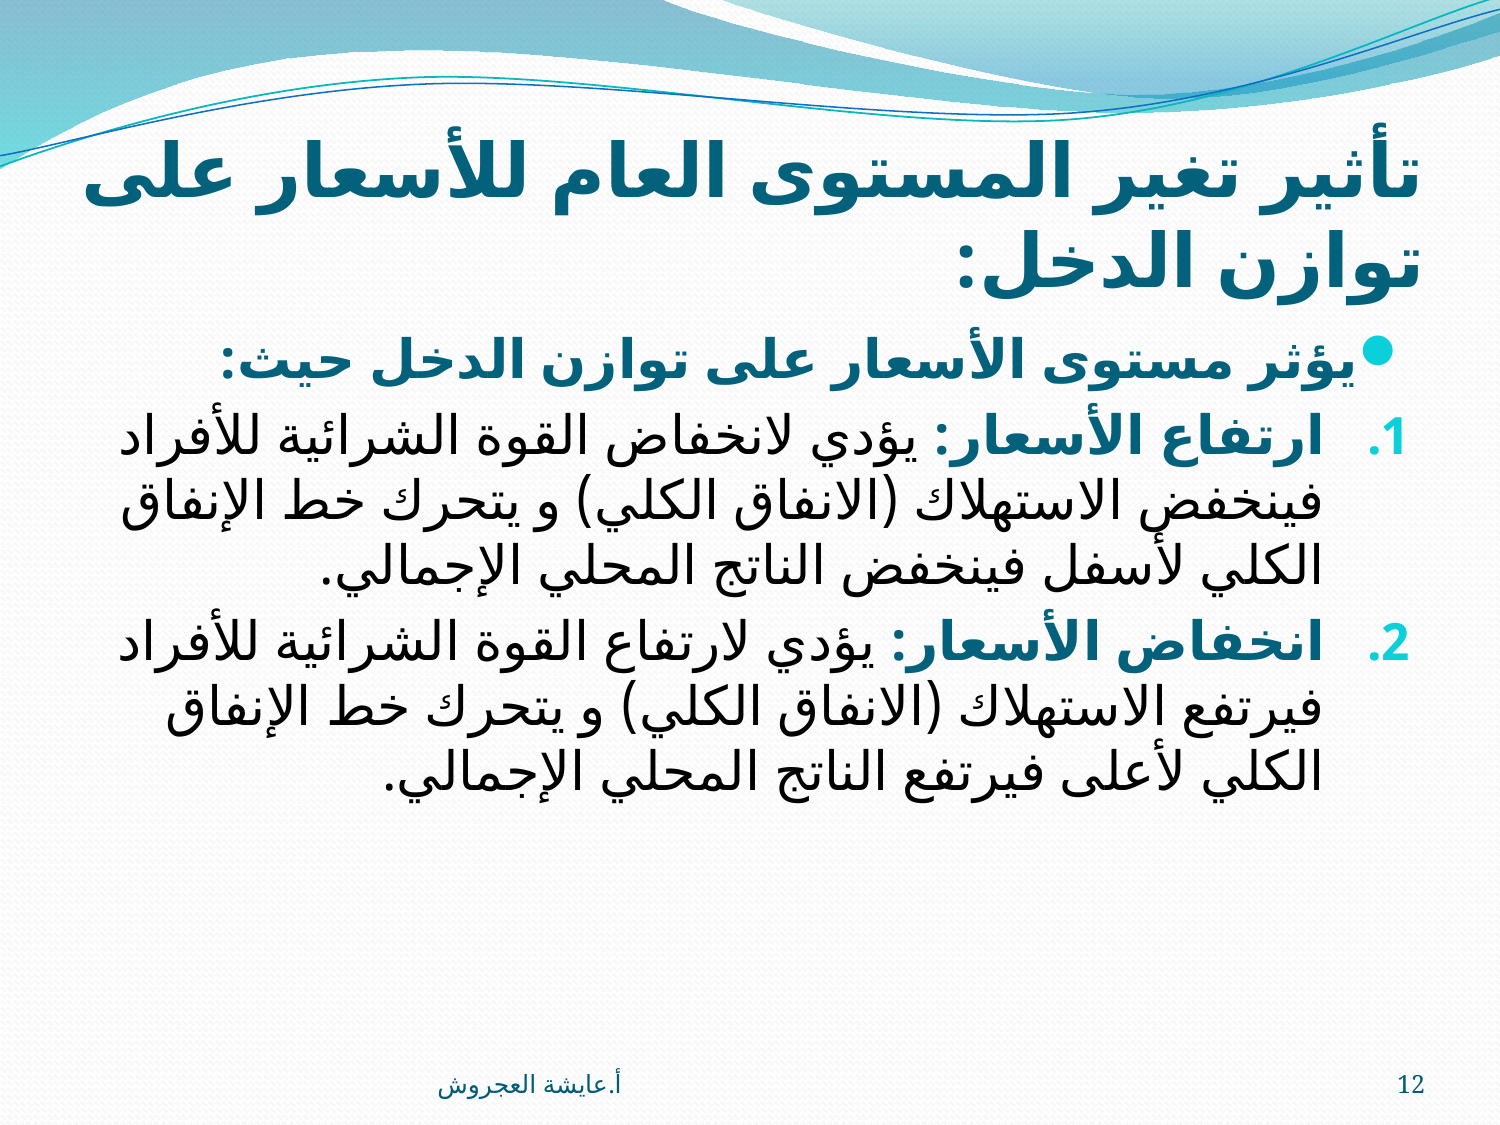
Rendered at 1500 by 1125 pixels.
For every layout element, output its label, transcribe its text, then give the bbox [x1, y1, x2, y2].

title تأثير تغير المستوى العام للأسعار على توازن الدخل: [75, 115, 1425, 303]
slide_number 12 [1299, 1042, 1425, 1103]
list يؤثر مستوى الأسعار على توازن الدخل حيث: ارتفاع الأسعار: يؤدي لانخفاض القوة الشرائية للأفراد فينخفض الاستهلاك (الانفاق الكلي) و يتحرك خط الإنفاق الكلي لأسفل فينخفض الناتج المحلي الإجمالي. انخفاض الأسعار: يؤدي لارتفاع القوة الشرائية للأفراد فيرتفع الاستهلاك (الانفاق الكلي) و يتحرك خط الإنفاق الكلي لأعلى فيرتفع الناتج المحلي الإجمالي. [75, 317, 1425, 1038]
footer أ.عايشة العجروش [437, 1042, 988, 1103]
